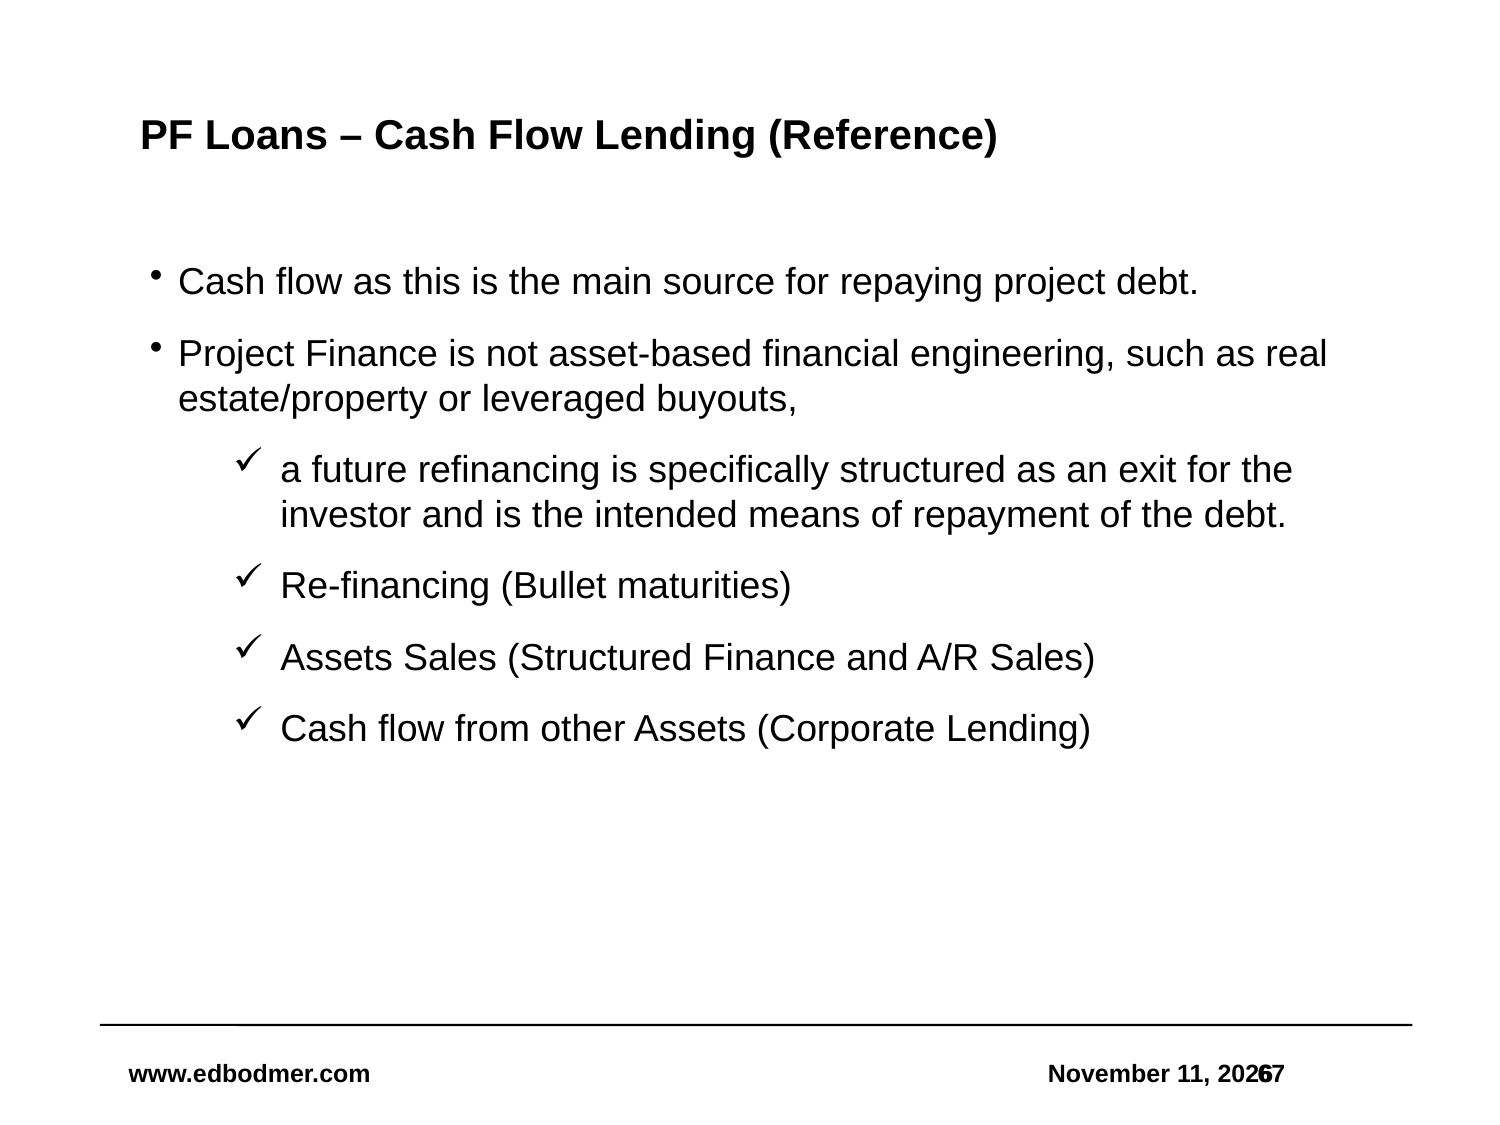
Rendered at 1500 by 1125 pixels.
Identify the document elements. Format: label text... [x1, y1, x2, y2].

title PF Loans – Cash Flow Lending (Reference) [124, 99, 1288, 226]
list Cash flow as this is the main source for repaying project debt. Project Finance is not asset-based financial engineering, such as real estate/property or leveraged buyouts, a future refinancing is specifically structured as an exit for the investor and is the intended means of repayment of the debt. Re-financing (Bullet maturities) Assets Sales (Structured Finance and A/R Sales) Cash flow from other Assets (Corporate Lending) [124, 249, 1376, 1001]
